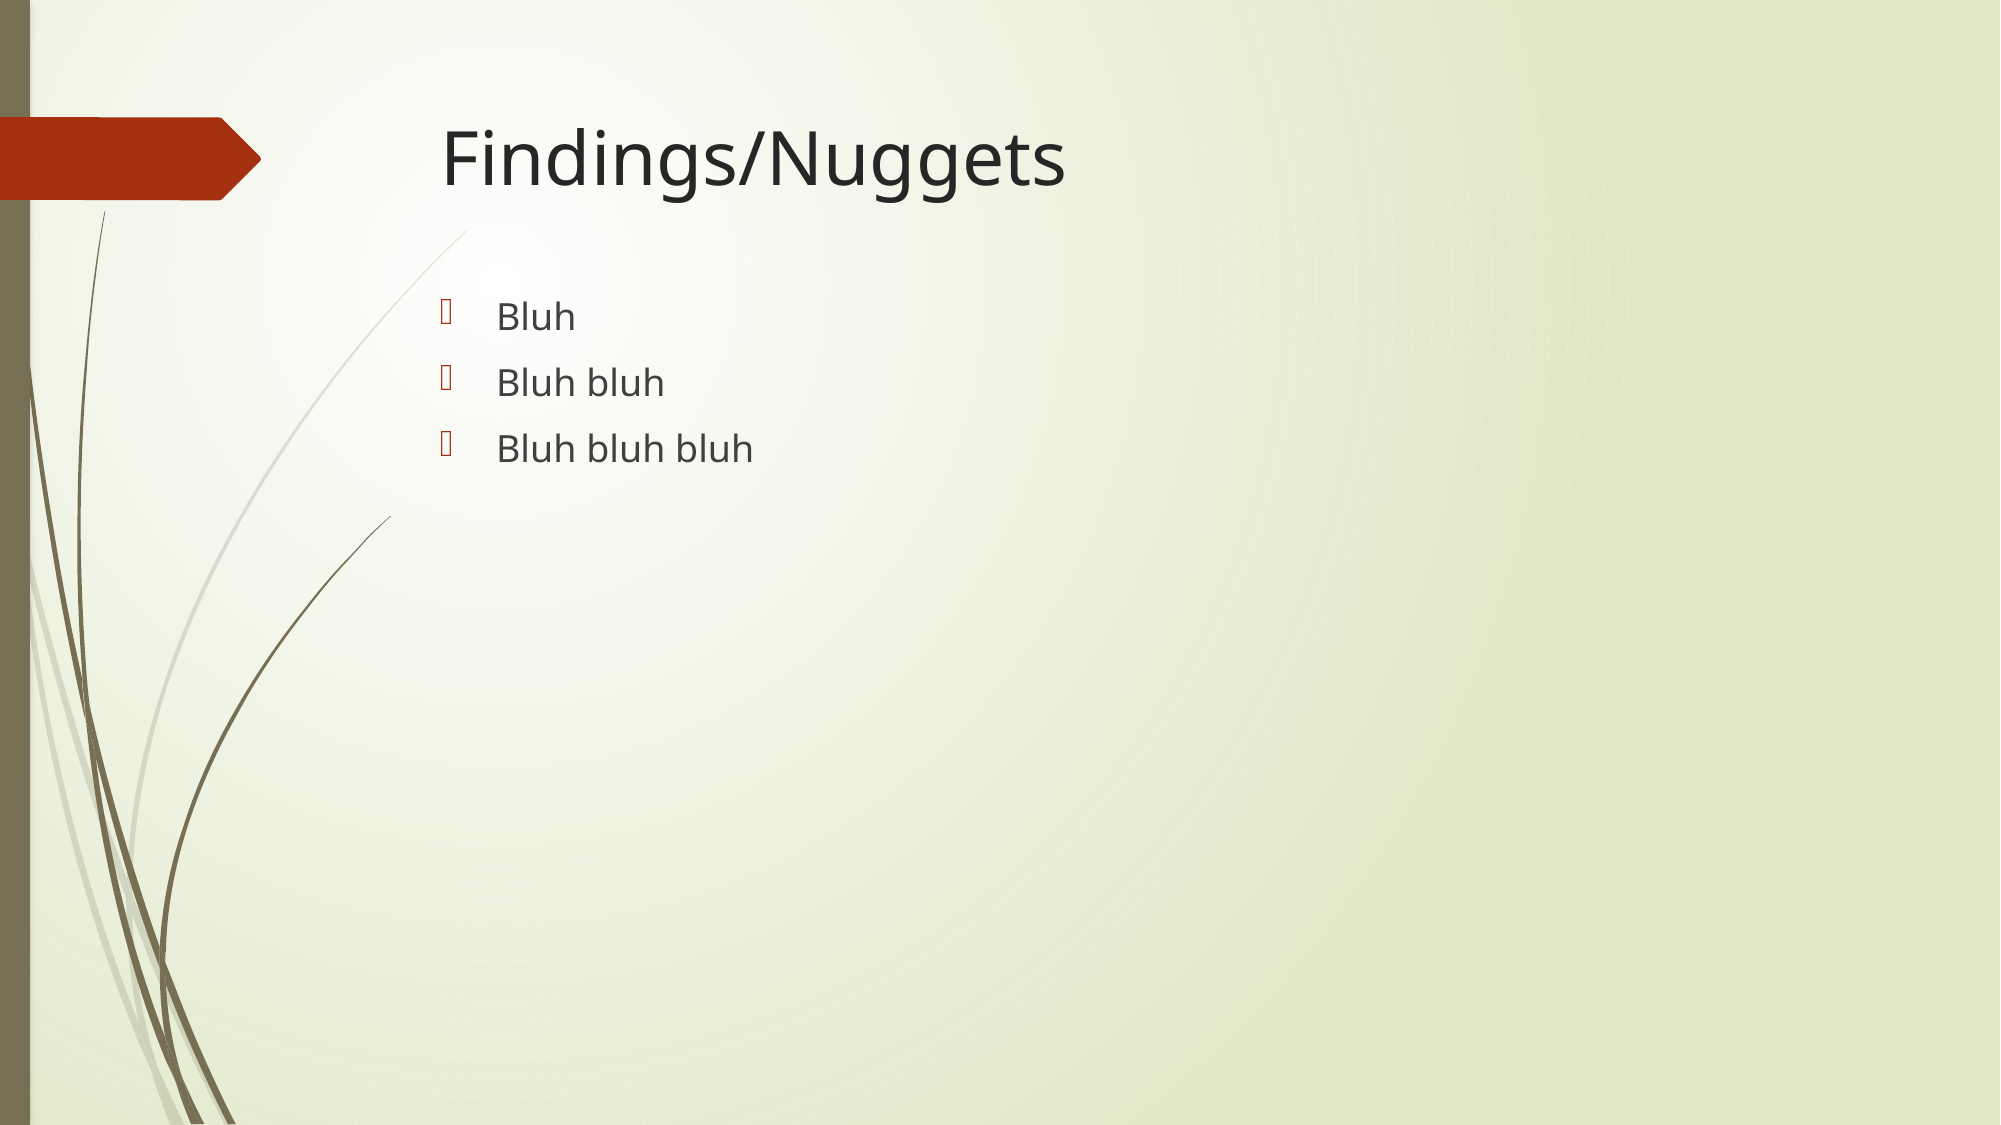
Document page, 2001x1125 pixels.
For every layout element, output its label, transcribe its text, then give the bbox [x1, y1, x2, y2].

title Findings/Nuggets [425, 102, 1888, 285]
list Bluh Bluh bluh Bluh bluh bluh [424, 285, 1888, 906]
